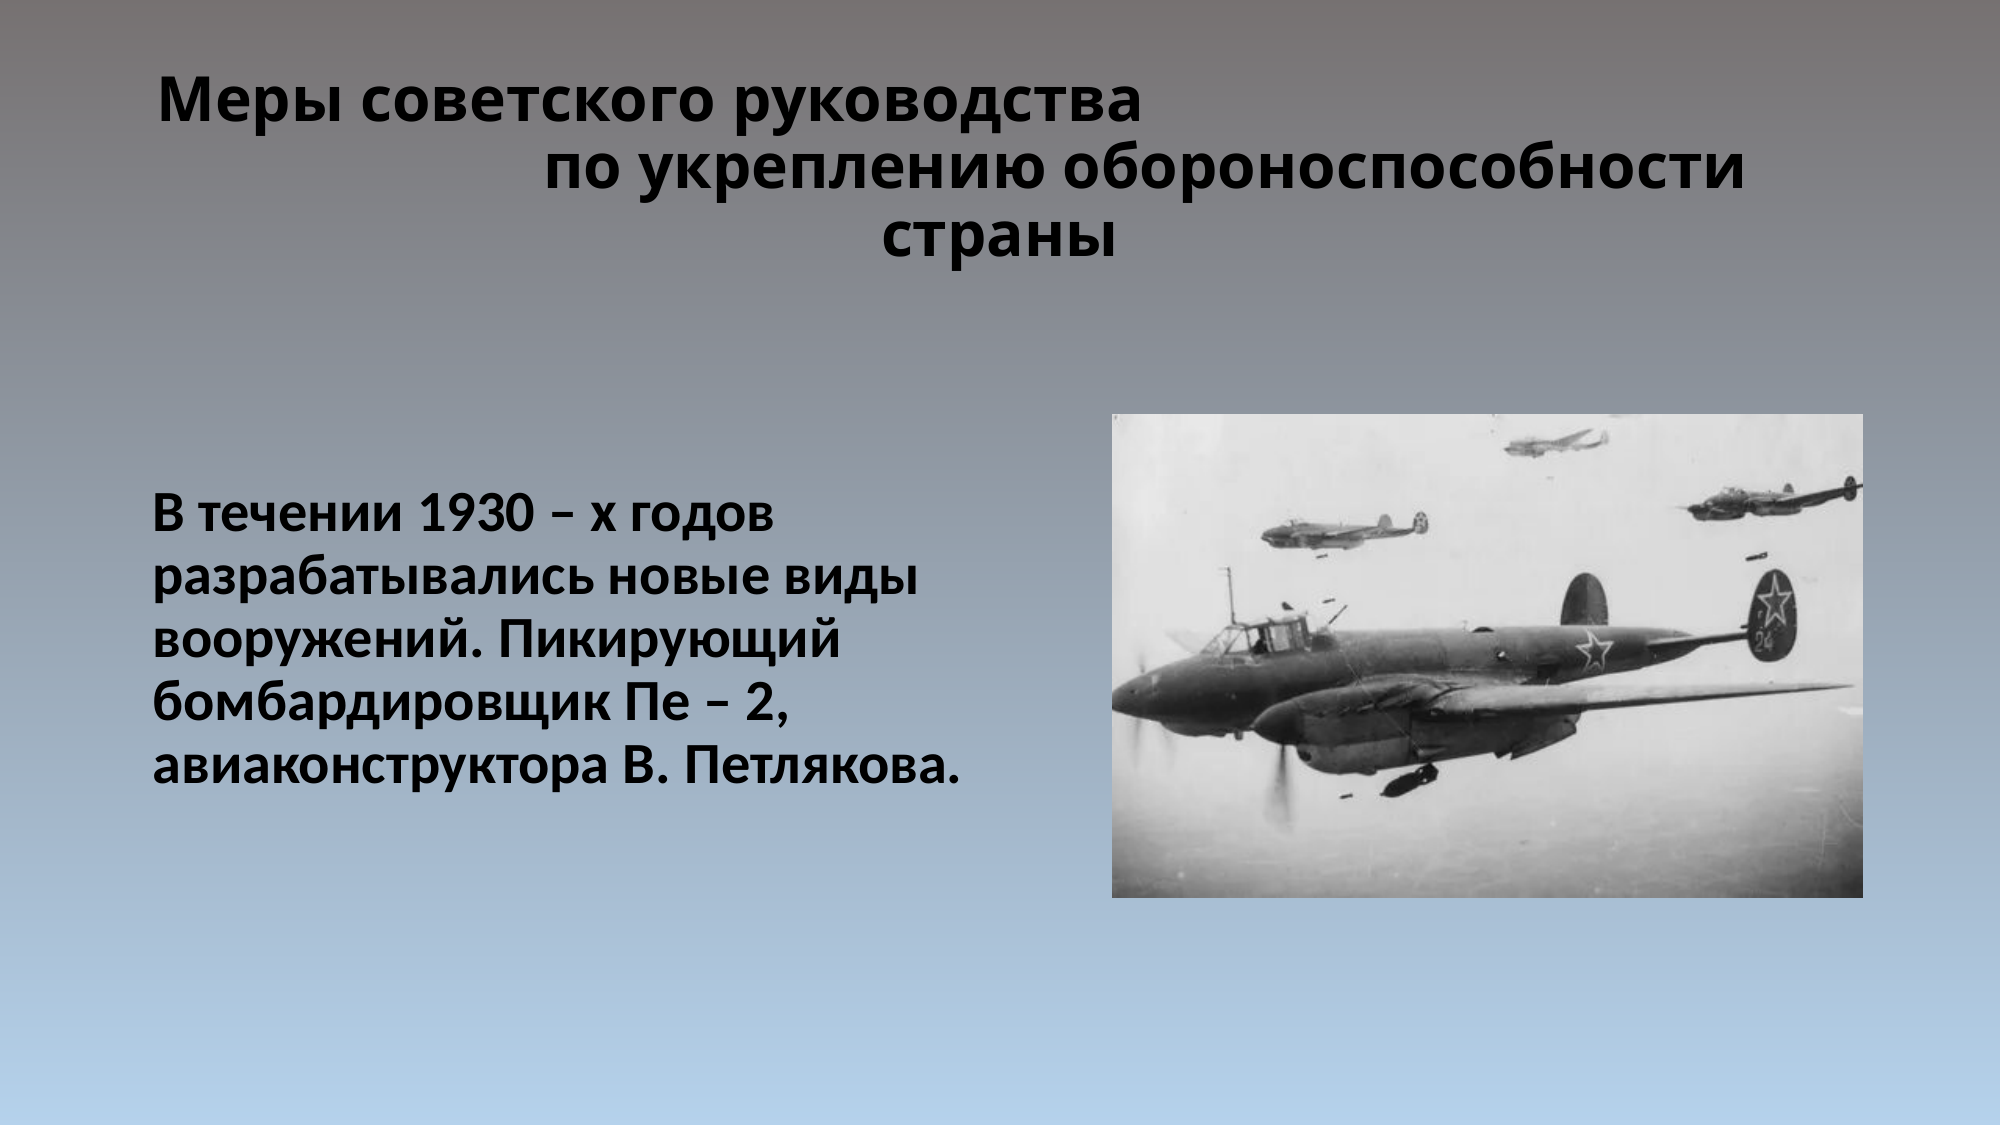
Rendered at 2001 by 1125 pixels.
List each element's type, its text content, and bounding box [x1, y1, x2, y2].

title Меры советского руководства по укреплению обороноспособности страны [137, 59, 1863, 278]
list В течении 1930 – х годов разрабатывались новые виды вооружений. Пикирующий бомбардировщик Пе – 2, авиаконструктора В. Петлякова. [137, 299, 986, 1014]
picture [1112, 414, 1863, 898]
